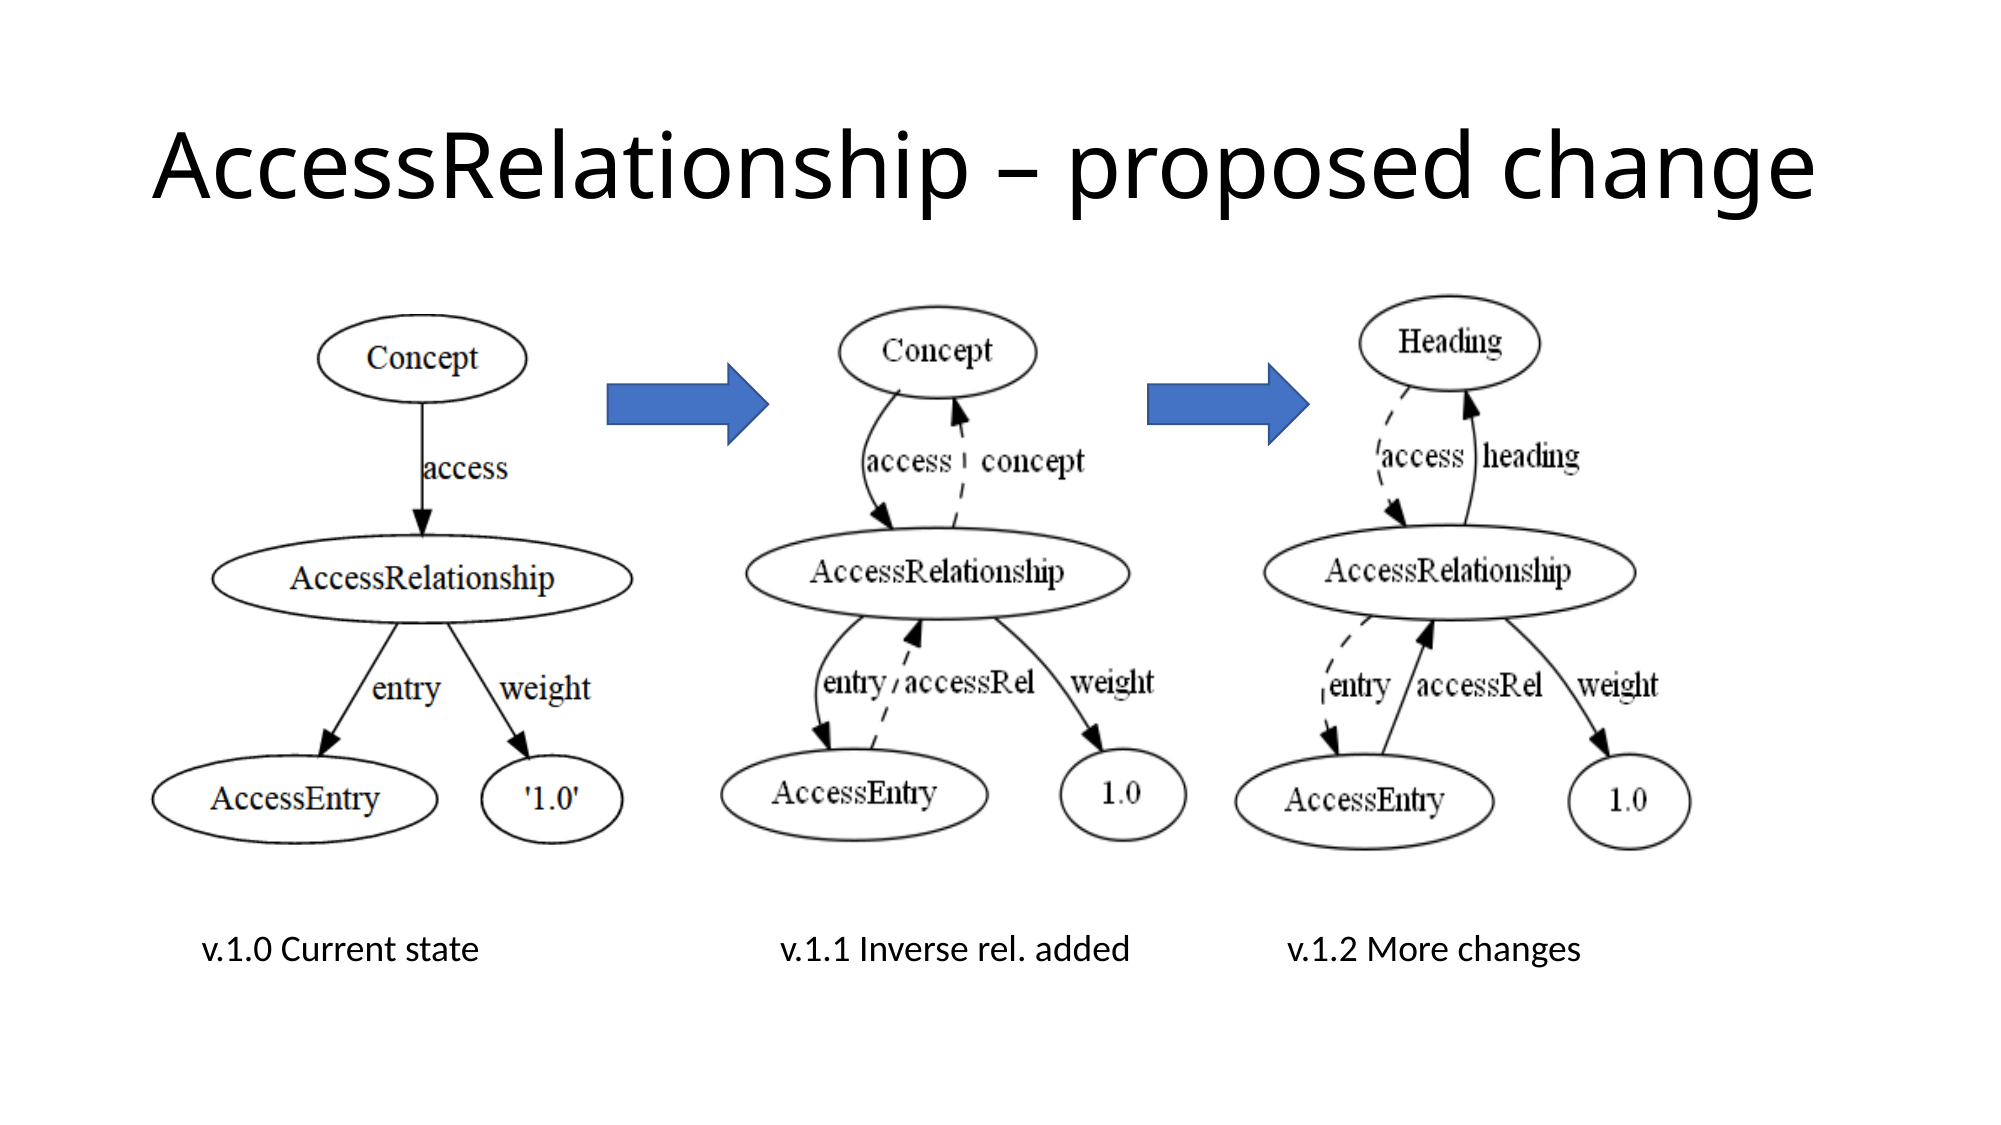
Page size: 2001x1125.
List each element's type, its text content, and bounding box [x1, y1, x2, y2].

text_box v.1.1 Inverse rel. added [765, 916, 1147, 977]
picture [1231, 290, 1694, 857]
title AccessRelationship – proposed change [137, 59, 1863, 278]
text_box v.1.2 More changes [1272, 916, 1597, 977]
text_box [1191, 383, 1231, 426]
text_box [643, 383, 720, 426]
text_box v.1.0 Current state [186, 916, 495, 977]
picture [137, 314, 643, 848]
picture [720, 299, 1191, 848]
